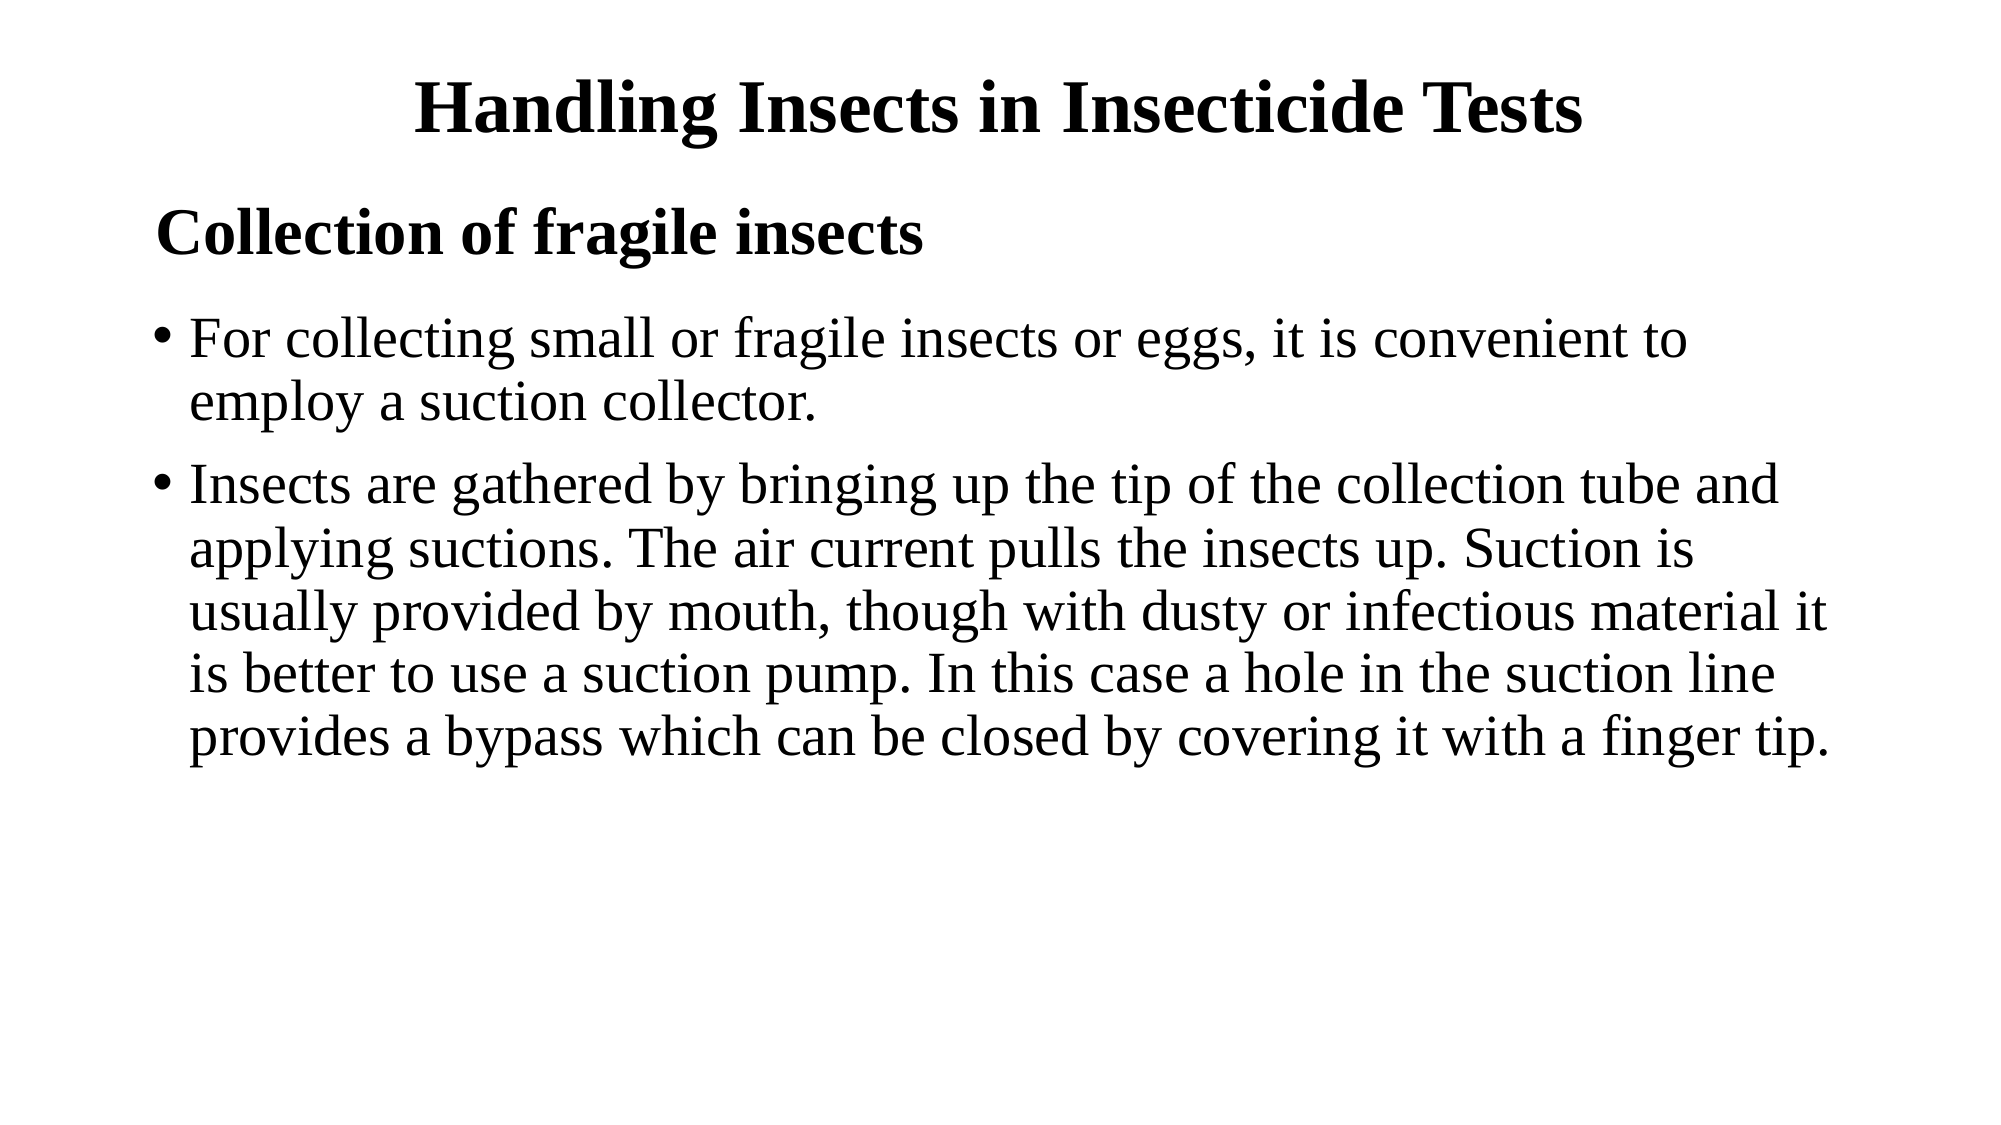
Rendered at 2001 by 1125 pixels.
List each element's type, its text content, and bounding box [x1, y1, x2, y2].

list For collecting small or fragile insects or eggs, it is convenient to employ a suction collector. Insects are gathered by bringing up the tip of the collection tube and applying suctions. The air current pulls the insects up. Suction is usually provided by mouth, though with dusty or infectious material it is better to use a suction pump. In this case a hole in the suction line provides a bypass which can be closed by covering it with a finger tip. [137, 299, 1863, 1014]
text_box Collection of fragile insects [140, 180, 941, 275]
title Handling Insects in Insecticide Tests [137, 59, 1863, 157]
